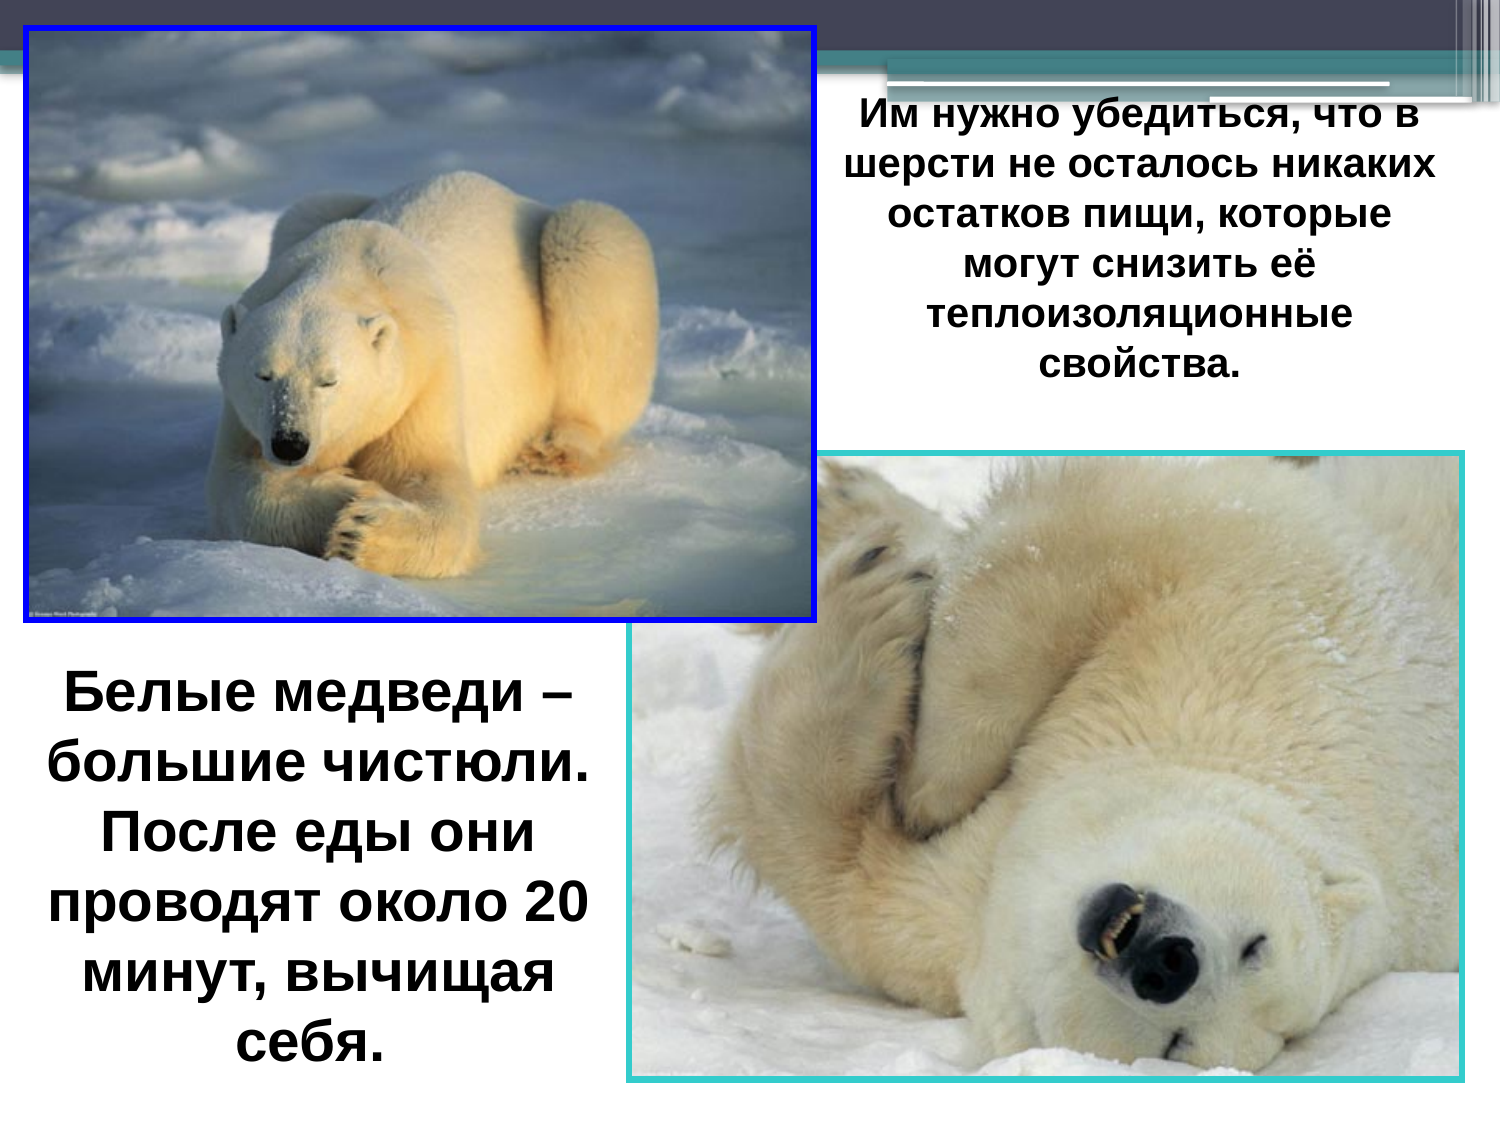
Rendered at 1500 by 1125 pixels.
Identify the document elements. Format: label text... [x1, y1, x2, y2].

text_box Белые медведи – большие чистюли. После еды они проводят около 20 минут, вычищая себя. [29, 645, 608, 1081]
text_box Им нужно убедиться, что в шерсти не осталось никаких остатков пищи, которые могут снизить её теплоизоляционные свойства. [820, 78, 1459, 393]
picture [29, 30, 1459, 1077]
